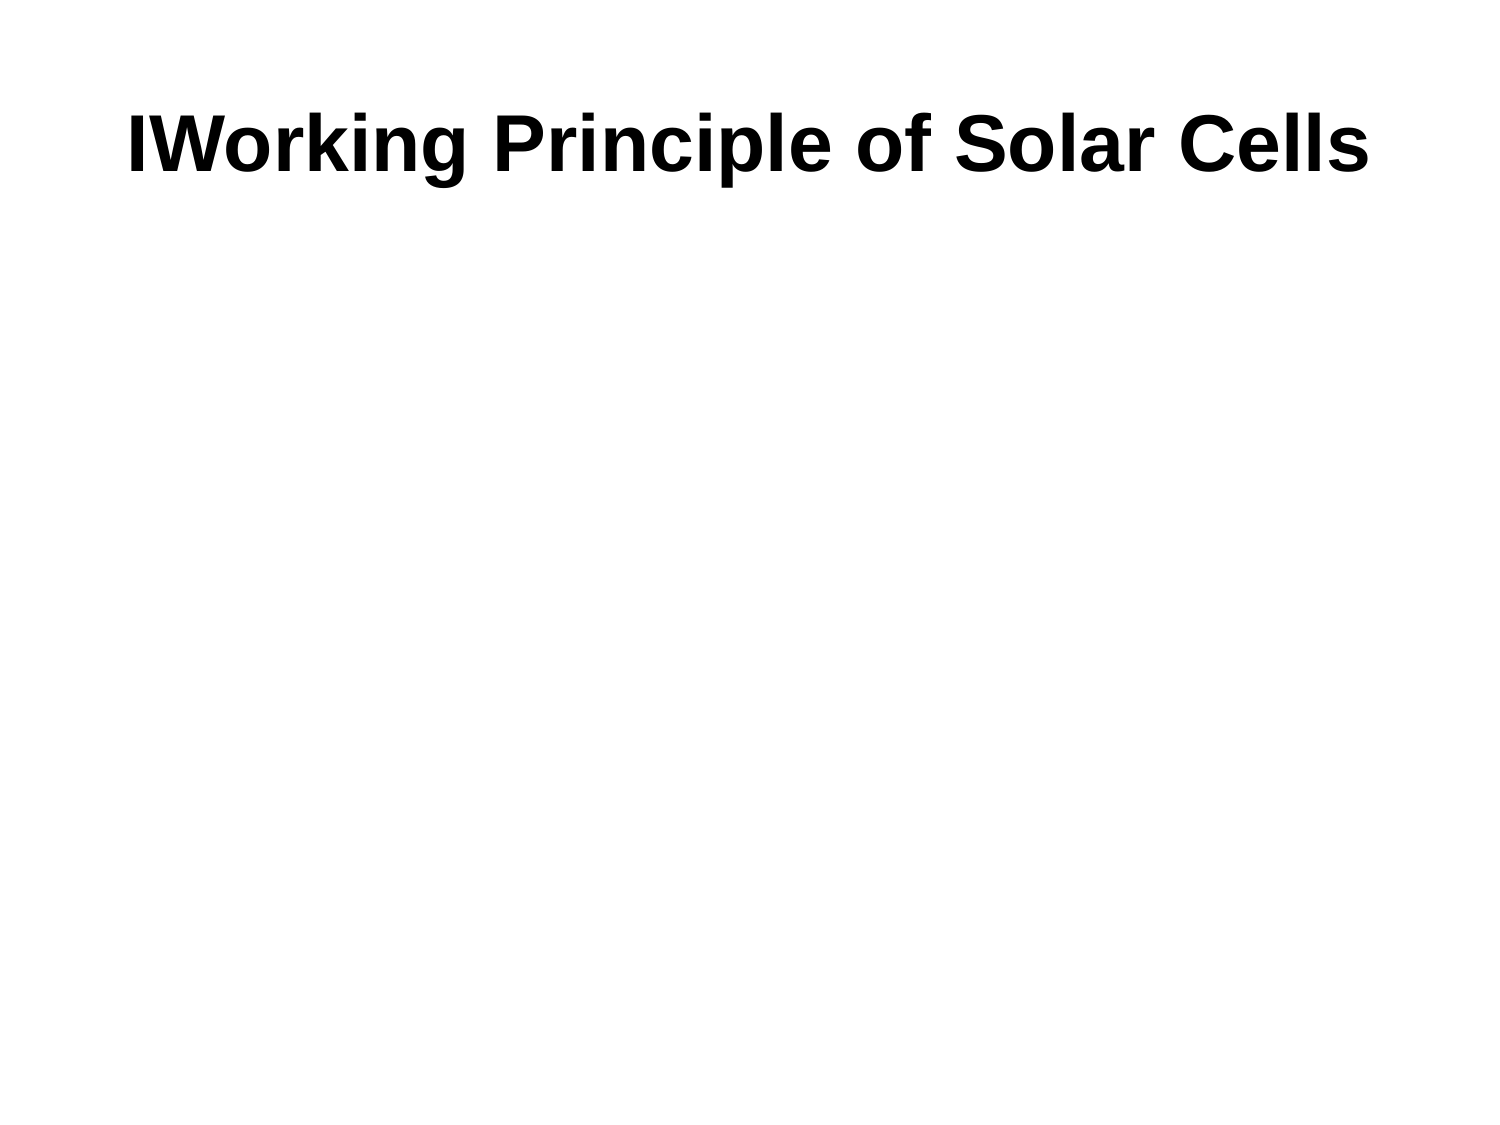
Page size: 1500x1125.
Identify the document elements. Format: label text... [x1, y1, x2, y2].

title IWorking Principle of Solar Cells [75, 45, 1425, 233]
